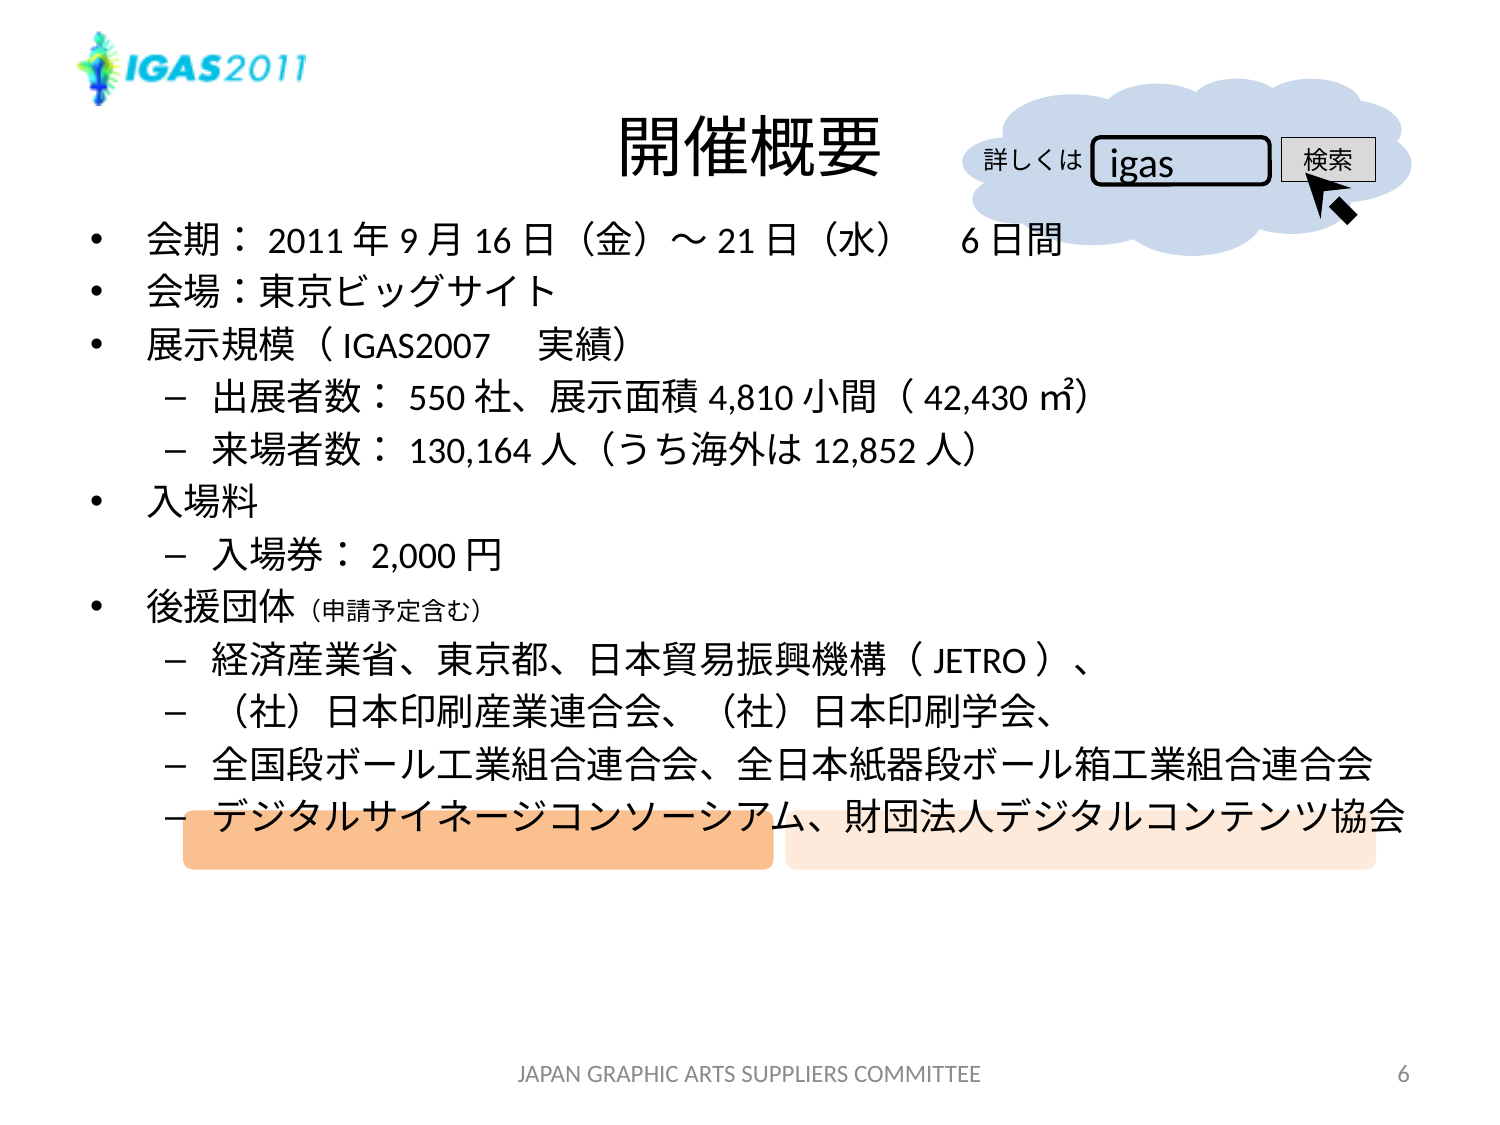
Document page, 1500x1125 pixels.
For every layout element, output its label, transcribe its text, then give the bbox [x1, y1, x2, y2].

slide_number 6 [1246, 1042, 1425, 1103]
title 開催概要 [75, 80, 1425, 209]
picture [76, 30, 307, 107]
text_box [1286, 76, 1336, 80]
list 会期：2011年9月16日（金）～21日（水） 6日間 会場：東京ビッグサイト 展示規模（IGAS2007 実績） 出展者数：550社、展示面積4,810小間（42,430㎡） 来場者数：130,164人（うち海外は12,852人） 入場料 入場券：2,000円 後援団体（申請予定含む） 経済産業省、東京都、日本貿易振興機構（JETRO）、 （社）日本印刷産業連合会、（社）日本印刷学会、 全国段ボール工業組合連合会、全日本紙器段ボール箱工業組合連合会 デジタルサイネージコンソーシアム、財団法人デジタルコンテンツ協会 [75, 209, 1425, 1005]
footer JAPAN GRAPHIC ARTS SUPPLIERS COMMITTEE [395, 1042, 1105, 1103]
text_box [962, 136, 1377, 221]
text_box [1212, 76, 1261, 80]
